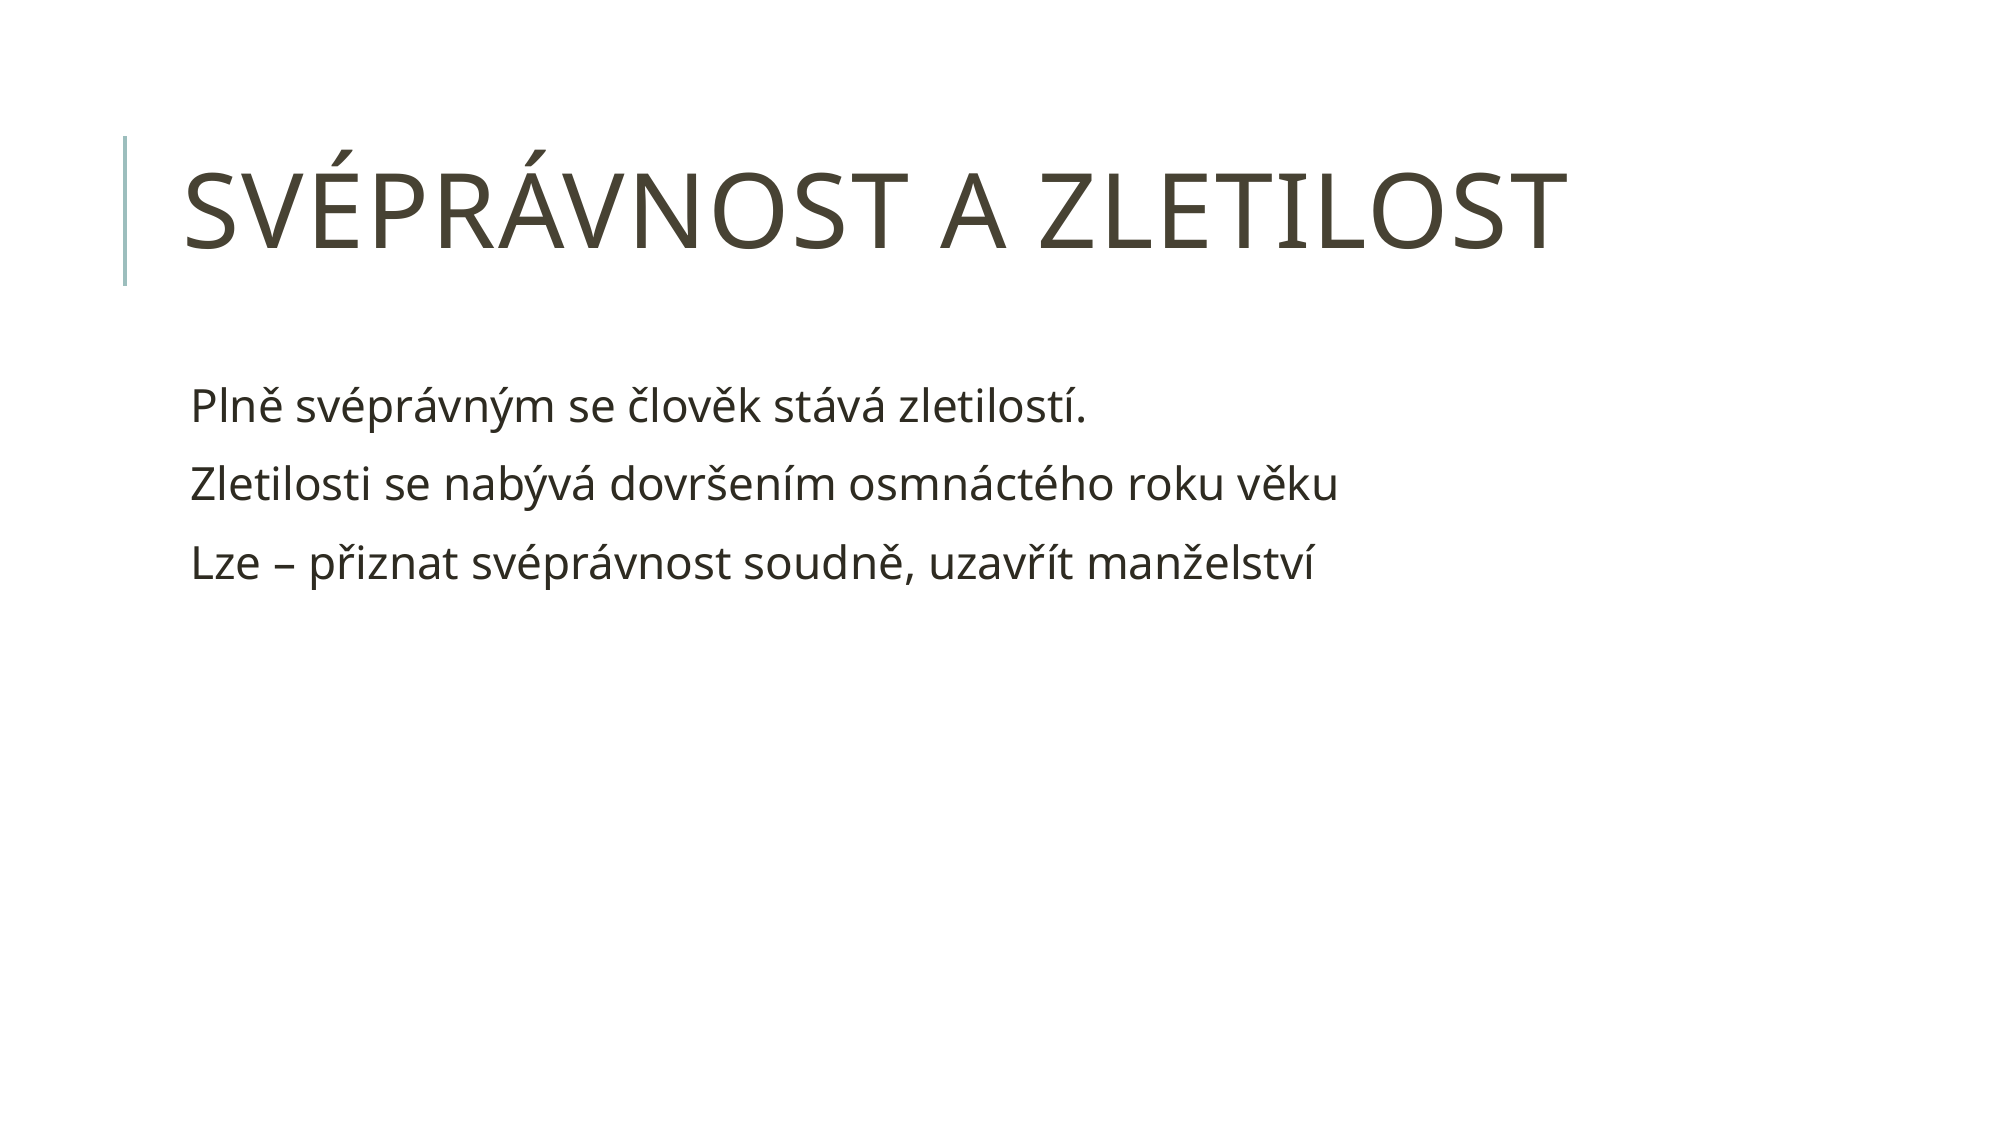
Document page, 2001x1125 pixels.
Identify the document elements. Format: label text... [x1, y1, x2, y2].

list Plně svéprávným se člověk stává zletilostí. Zletilosti se nabývá dovršením osmnáctého roku věku Lze – přiznat svéprávnost soudně, uzavřít manželství [168, 375, 1763, 1035]
title Svéprávnost a zletilost [168, 96, 1763, 342]
